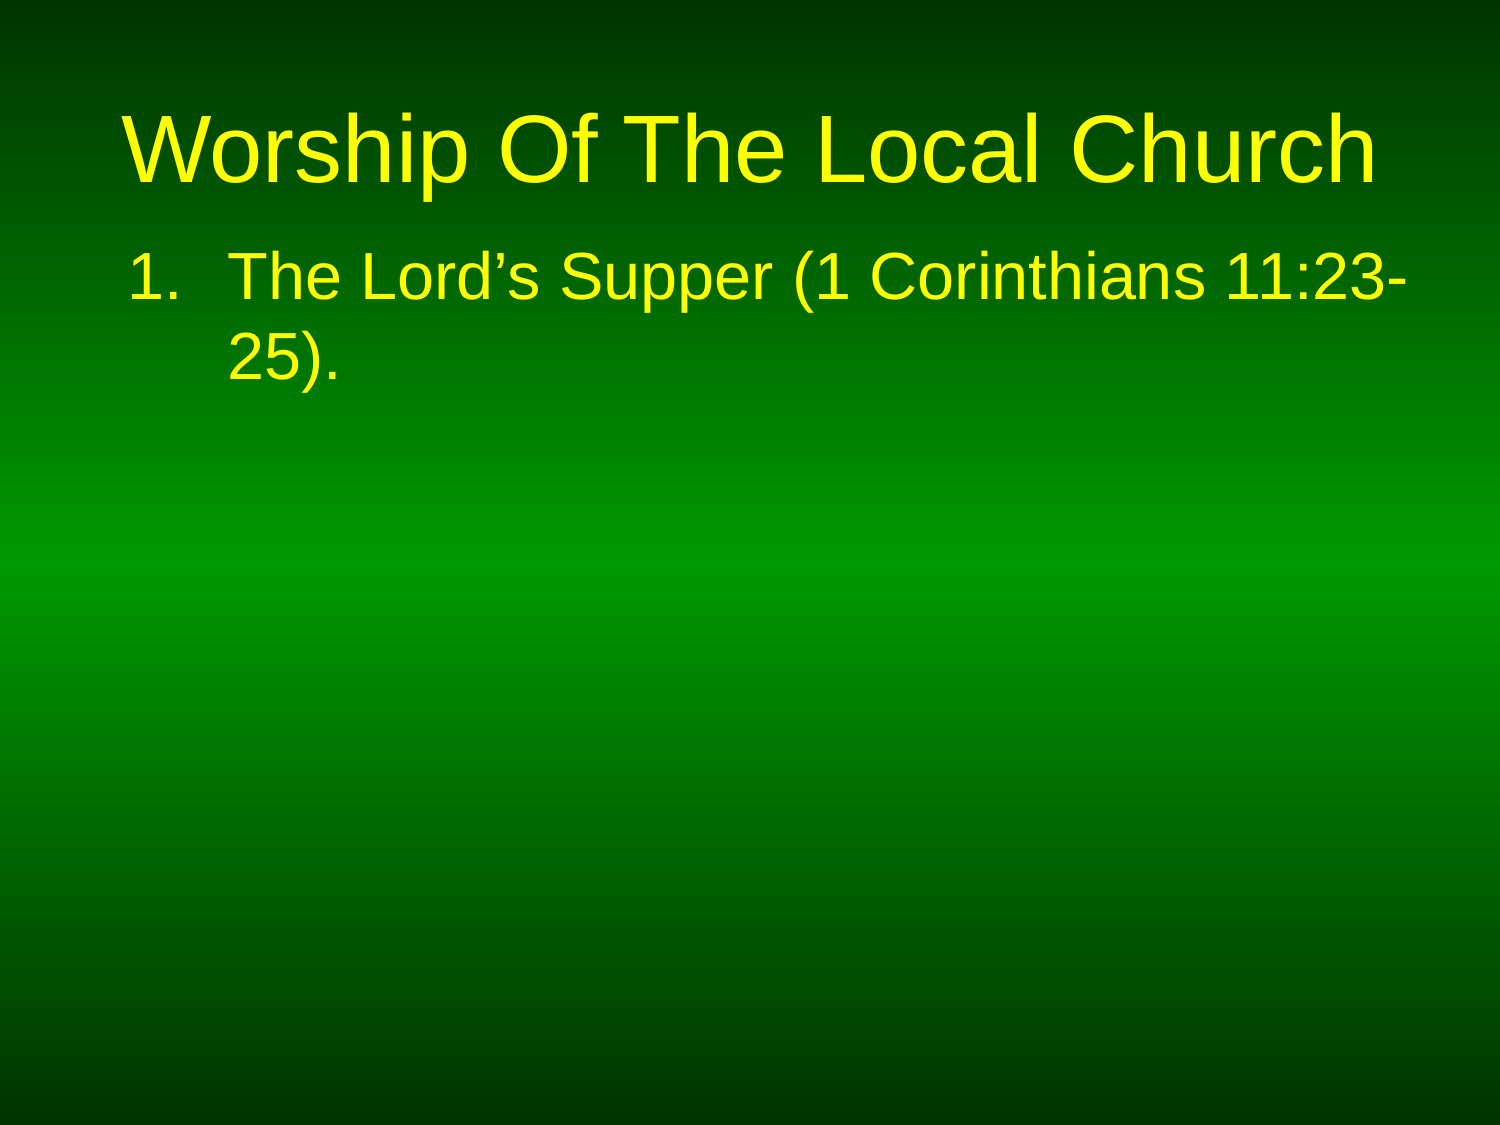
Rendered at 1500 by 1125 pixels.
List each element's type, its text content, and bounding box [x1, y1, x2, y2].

title Worship Of The Local Church [37, 50, 1463, 238]
list The Lord’s Supper (1 Corinthians 11:23-25). [112, 224, 1463, 1125]
